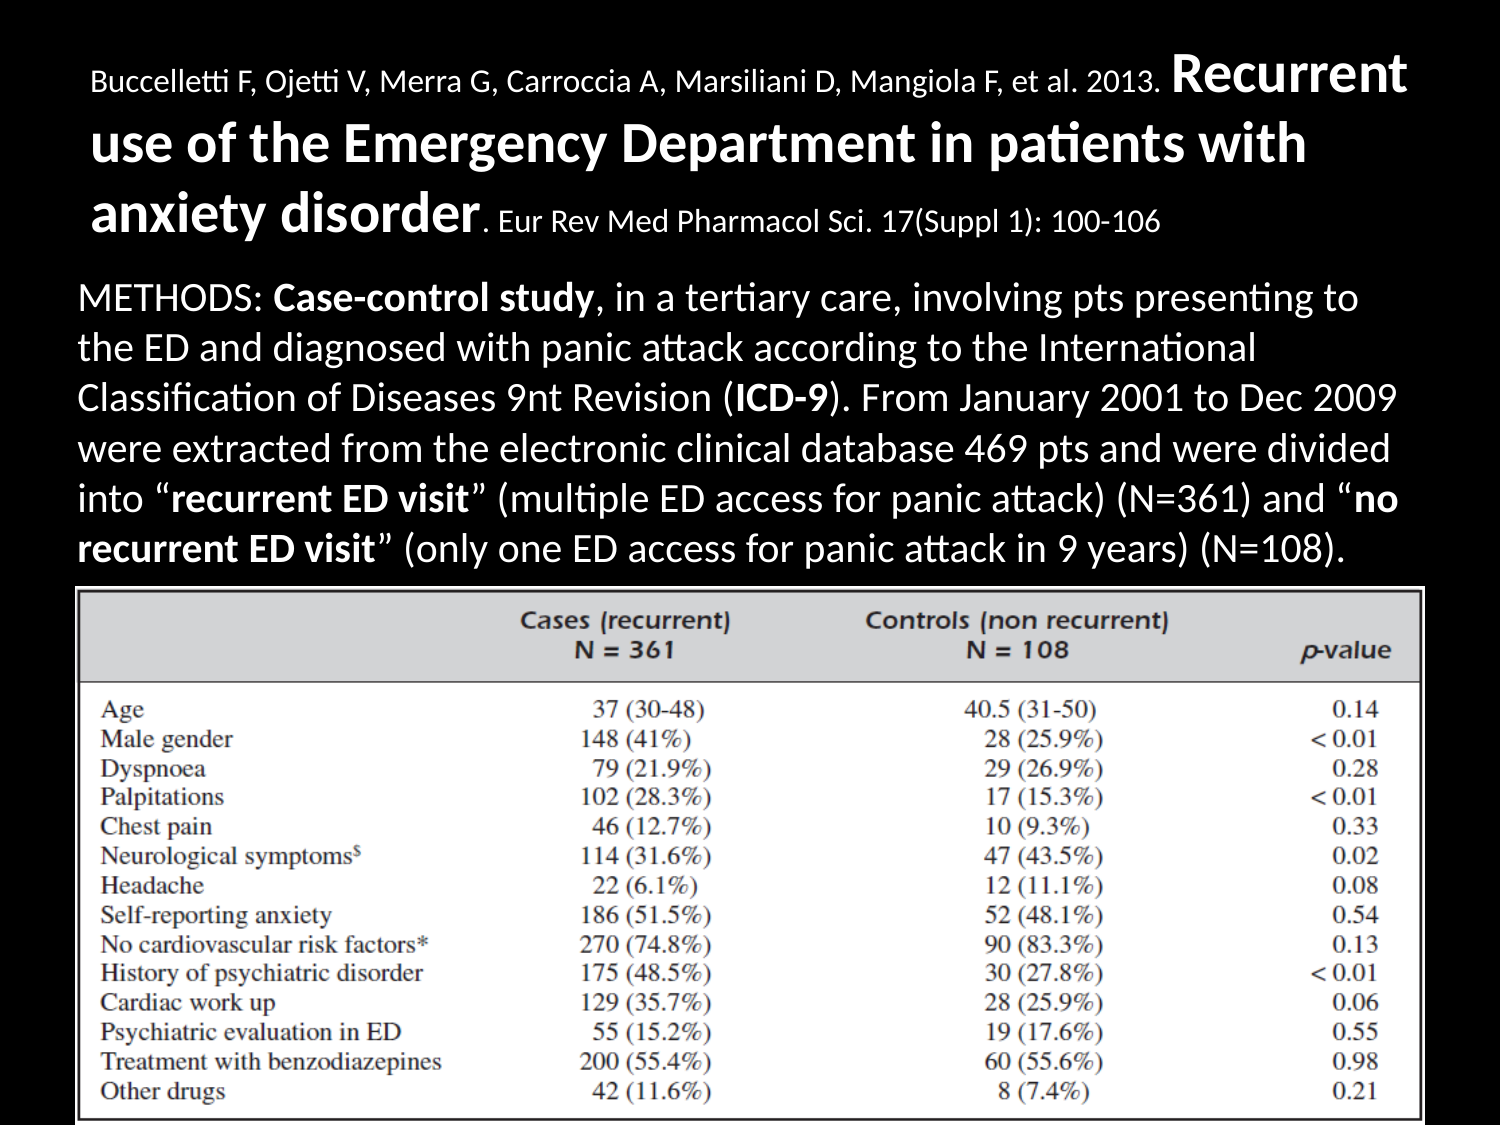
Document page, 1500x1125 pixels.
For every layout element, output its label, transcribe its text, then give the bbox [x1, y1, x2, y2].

list METHODS: Case-control study, in a tertiary care, involving pts presenting to the ED and diagnosed with panic attack according to the International Classification of Diseases 9nt Revision (ICD-9). From January 2001 to Dec 2009 were extracted from the electronic clinical database 469 pts and were divided into “recurrent ED visit” (multiple ED access for panic attack) (N=361) and “no recurrent ED visit” (only one ED access for panic attack in 9 years) (N=108). [62, 262, 1438, 1005]
picture [74, 586, 1426, 1125]
title Buccelletti F, Ojetti V, Merra G, Carroccia A, Marsiliani D, Mangiola F, et al. 2013. Recurrent use of the Emergency Department in patients with anxiety disorder. Eur Rev Med Pharmacol Sci. 17(Suppl 1): 100-106 [75, 45, 1425, 233]
